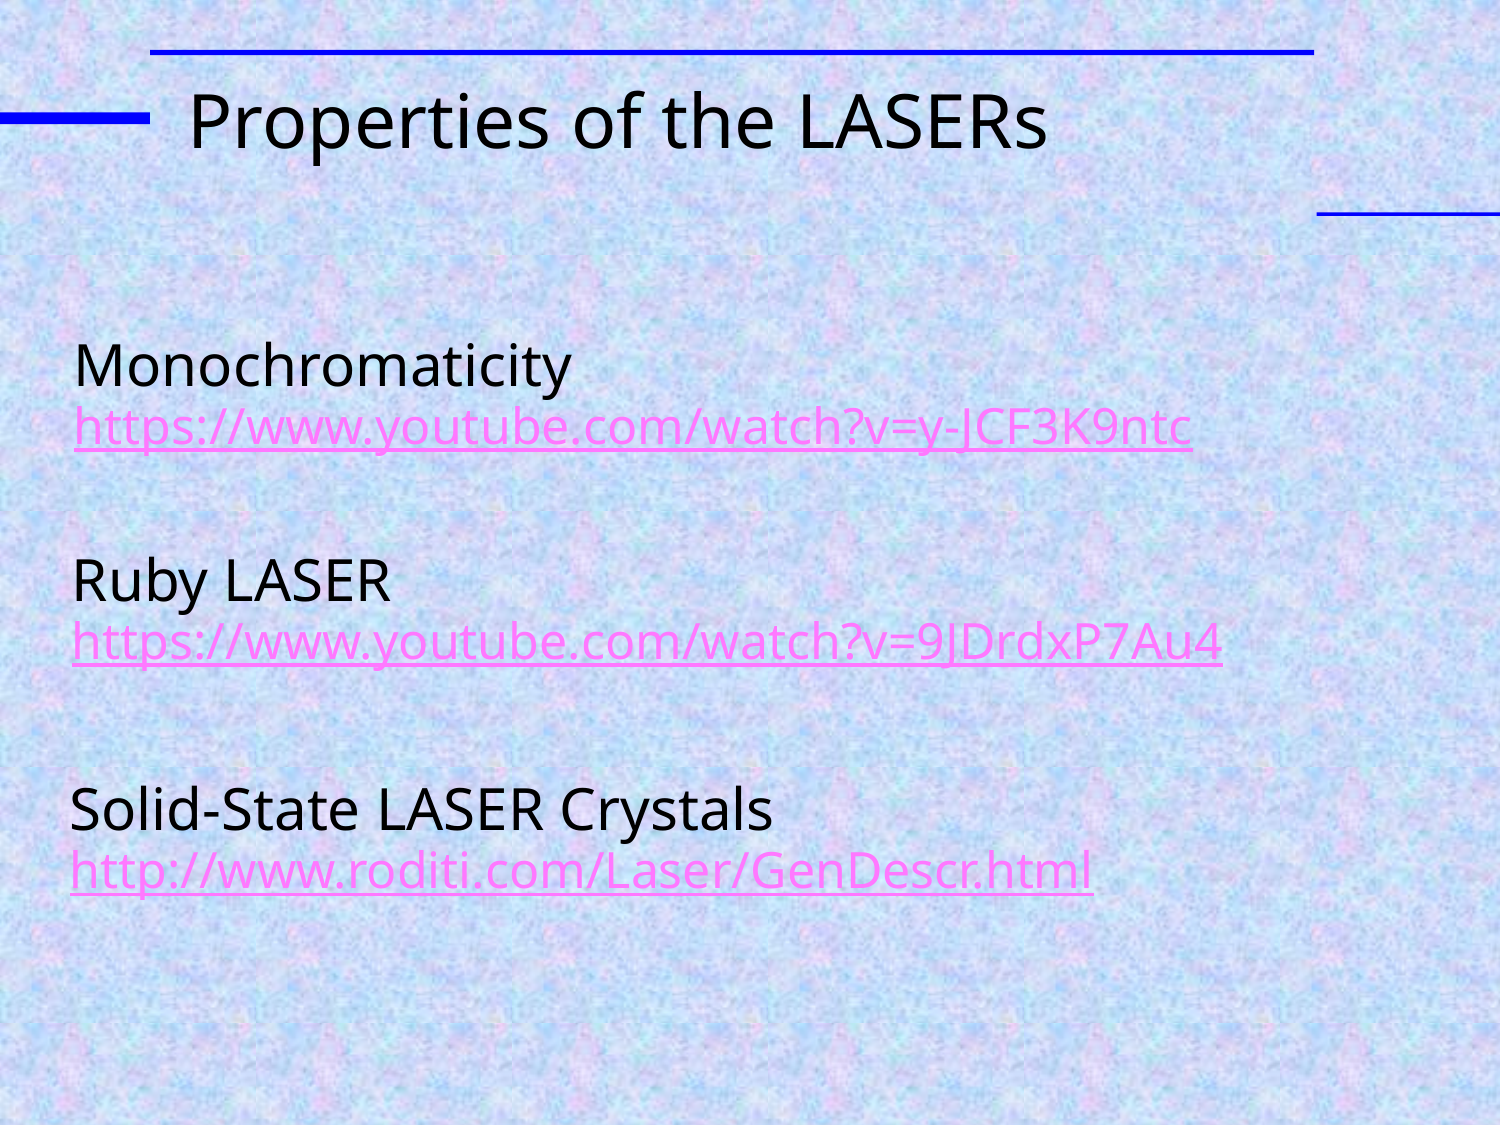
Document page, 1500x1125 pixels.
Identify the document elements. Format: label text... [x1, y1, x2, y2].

text_box Ruby LASER https://www.youtube.com/watch?v=9JDrdxP7Au4 [71, 553, 1445, 721]
title Properties of the LASERs [187, 87, 1276, 188]
picture [0, 0, 1500, 1125]
text_box Solid-State LASER Crystals http://www.roditi.com/Laser/GenDescr.html [69, 782, 1443, 950]
text_box Monochromaticity https://www.youtube.com/watch?v=y-JCF3K9ntc [73, 338, 1447, 506]
